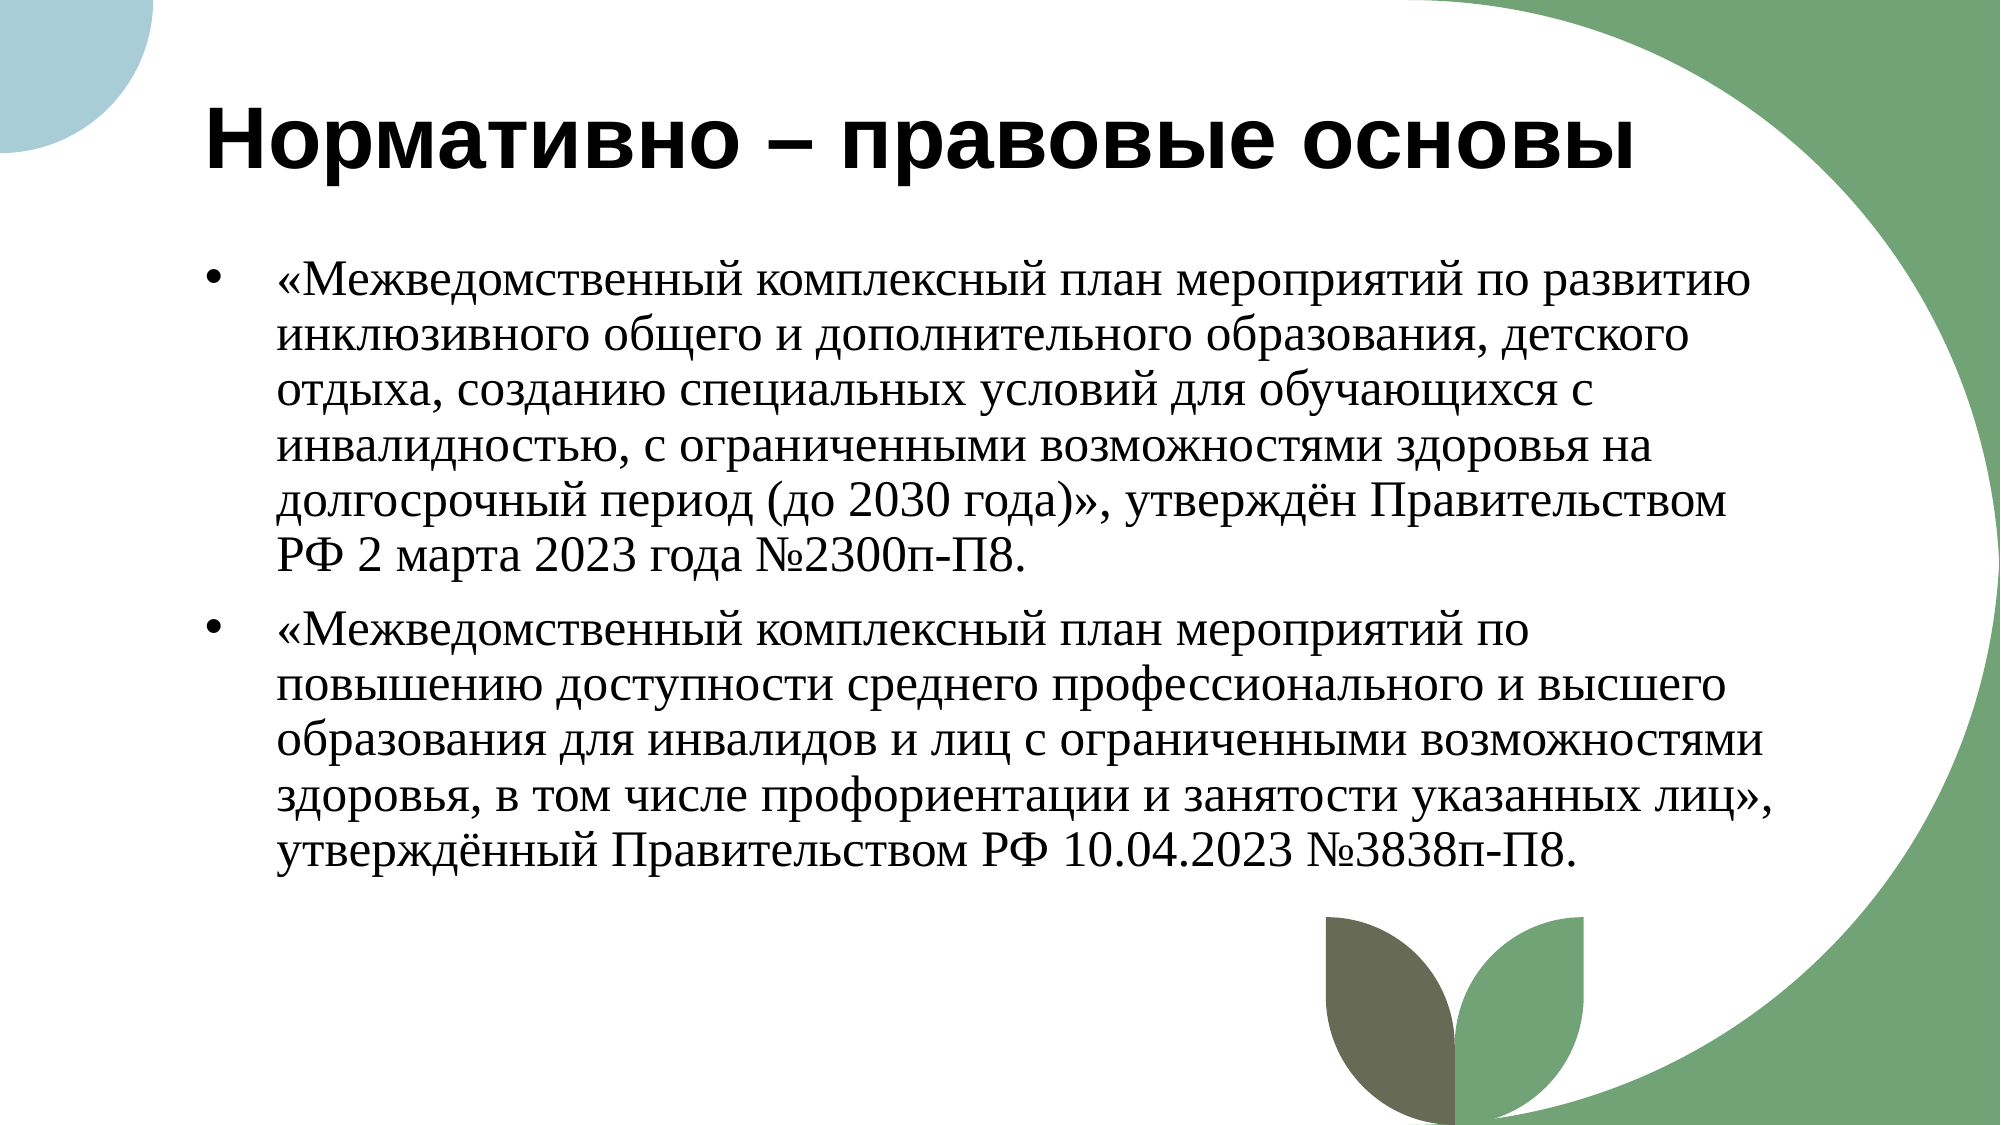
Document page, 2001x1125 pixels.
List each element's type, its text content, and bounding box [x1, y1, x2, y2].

list «Межведомственный комплексный план мероприятий по развитию инклюзивного общего и дополнительного образования, детского отдыха, созданию специальных условий для обучающихся с инвалидностью, с ограниченными возможностями здоровья на долгосрочный период (до 2030 года)», утверждён Правительством РФ 2 марта 2023 года №2300п-П8. «Межведомственный комплексный план мероприятий по повышению доступности среднего профессионального и высшего образования для инвалидов и лиц с ограниченными возможностями здоровья, в том числе профориентации и занятости указанных лиц», утверждённый Правительством РФ 10.04.2023 №3838п-П8. [190, 243, 1795, 965]
title Нормативно – правовые основы [190, 16, 1795, 193]
